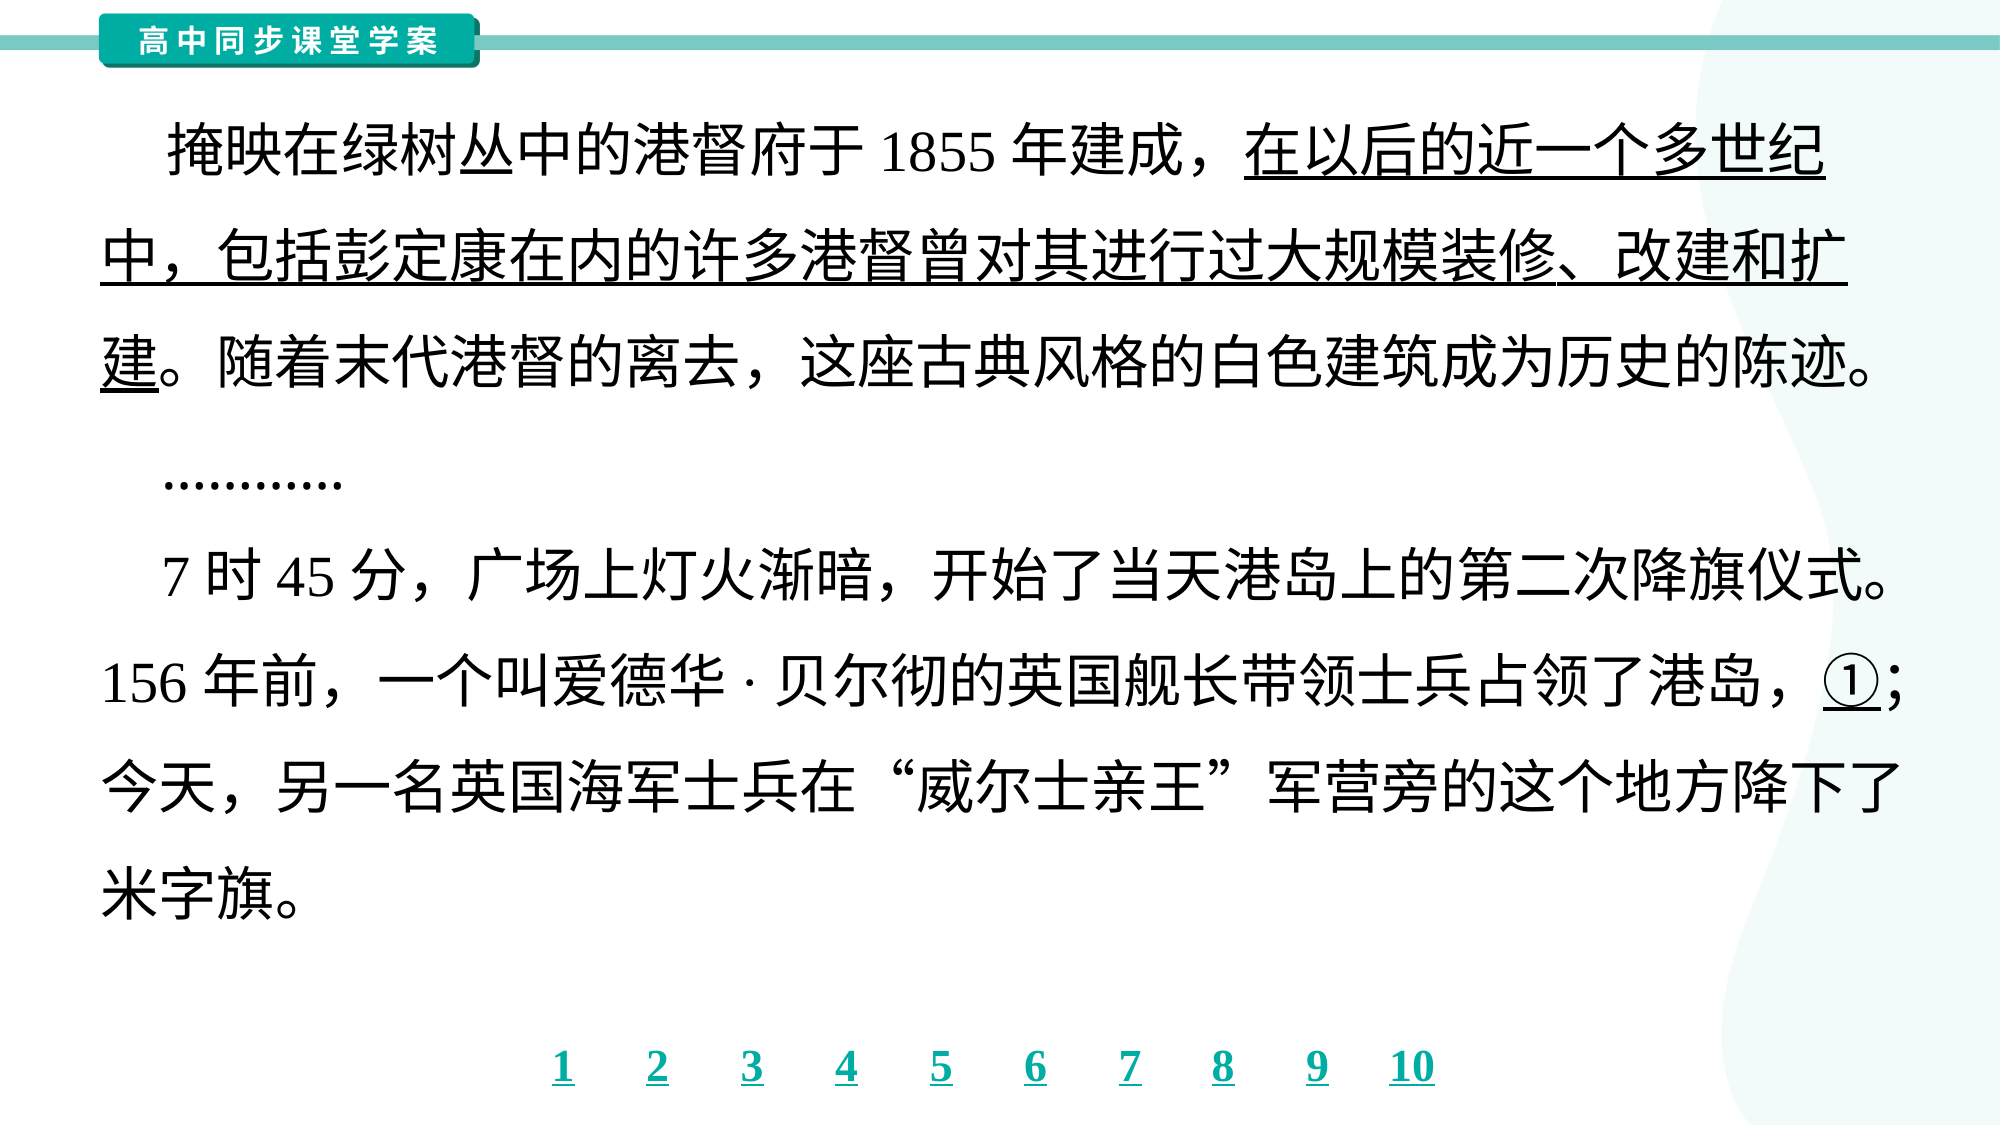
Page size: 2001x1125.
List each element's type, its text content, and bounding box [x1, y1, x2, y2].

text_box 掩映在绿树丛中的港督府于1855年建成，在以后的近一个多世纪 中，包括彭定康在内的许多港督曾对其进行过大规模装修、改建和扩 建。随着末代港督的离去，这座古典风格的白色建筑成为历史的陈迹。 ………… 7时45分，广场上灯火渐暗，开始了当天港岛上的第二次降旗仪式。 156年前，一个叫爱德华·贝尔彻的英国舰长带领士兵占领了港岛，①； 今天，另一名英国海军士兵在“威尔士亲王”军营旁的这个地方降下了 米字旗。 [100, 76, 1899, 927]
picture [0, 0, 2000, 1125]
